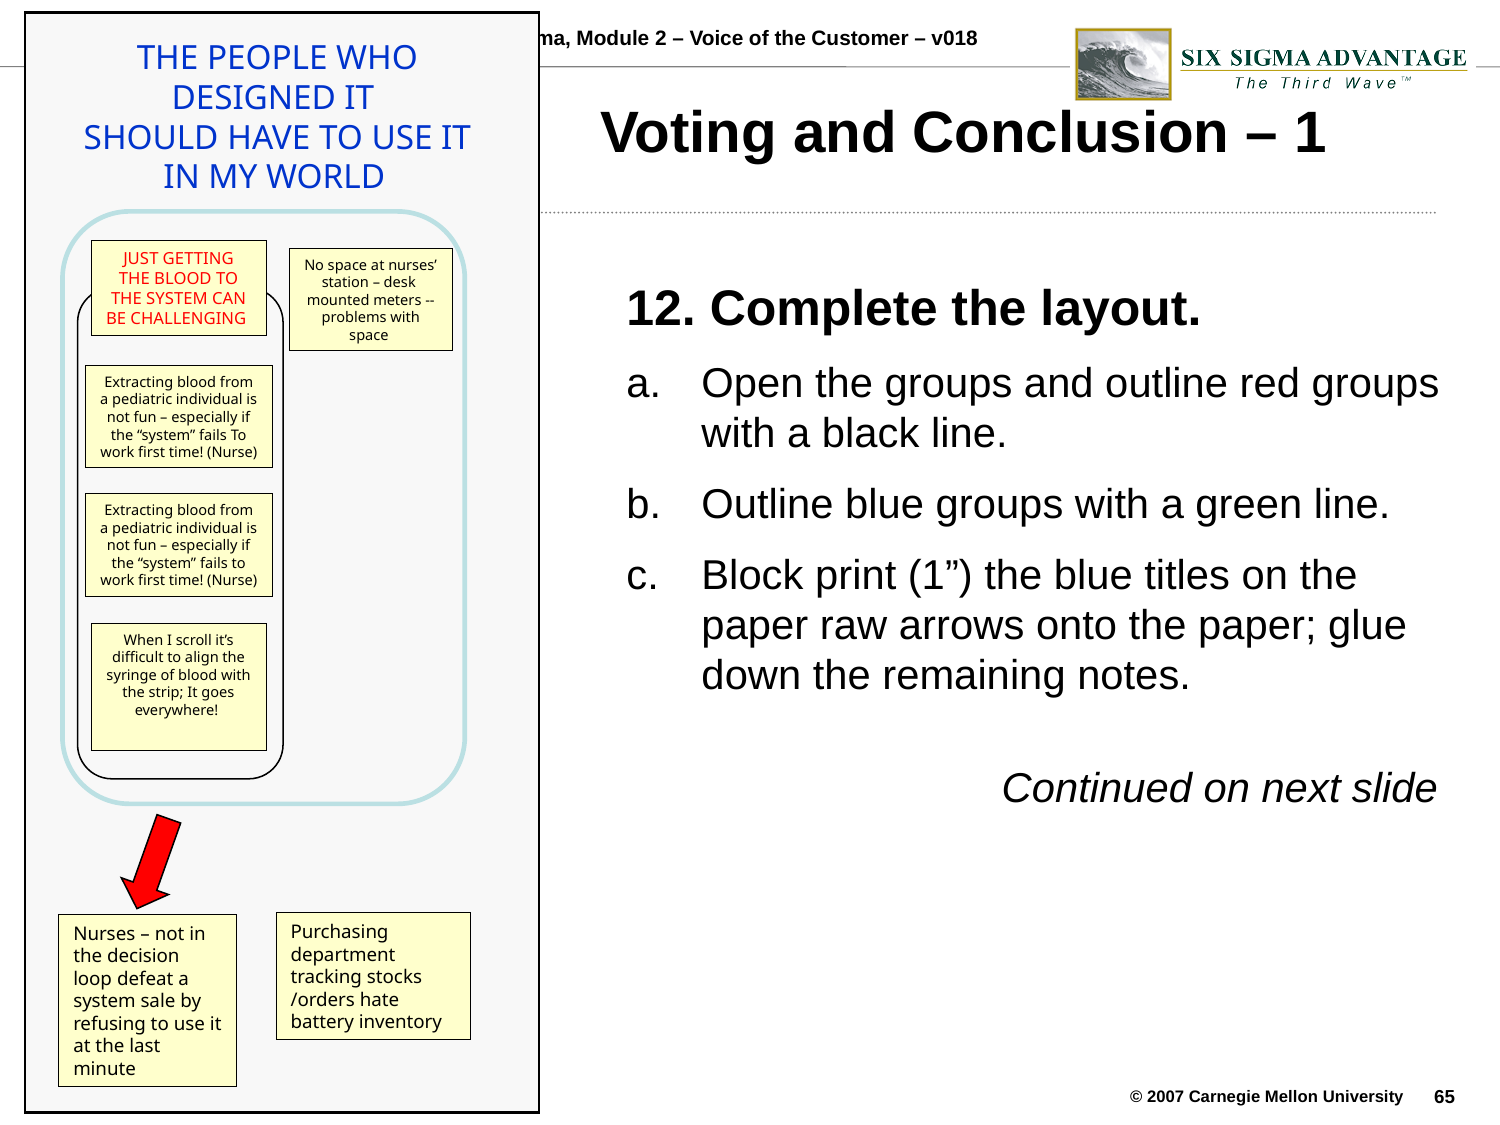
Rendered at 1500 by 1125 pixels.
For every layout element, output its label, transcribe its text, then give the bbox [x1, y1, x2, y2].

text_box [24, 12, 539, 1113]
text_box Voting and Conclusion – 1 [600, 108, 1419, 165]
text_box [62, 211, 465, 804]
text_box Nurses – not in the decision loop defeat a system sale by refusing to use it at the last minute [58, 914, 237, 1087]
text_box [121, 814, 181, 909]
text_box THE PEOPLE WHO DESIGNED IT SHOULD HAVE TO USE IT IN MY WORLD [51, 28, 504, 203]
text_box Purchasing department tracking stocks /orders hate battery inventory [275, 912, 471, 1040]
picture [1069, 24, 1476, 104]
text_box 12. Complete the layout. Open the groups and outline red groups with a black line. Outline blue groups with a green line. Block print (1”) the blue titles on the paper raw arrows onto the paper; glue down the remaining notes. [611, 267, 1474, 777]
text_box Continued on next slide [686, 753, 1453, 819]
